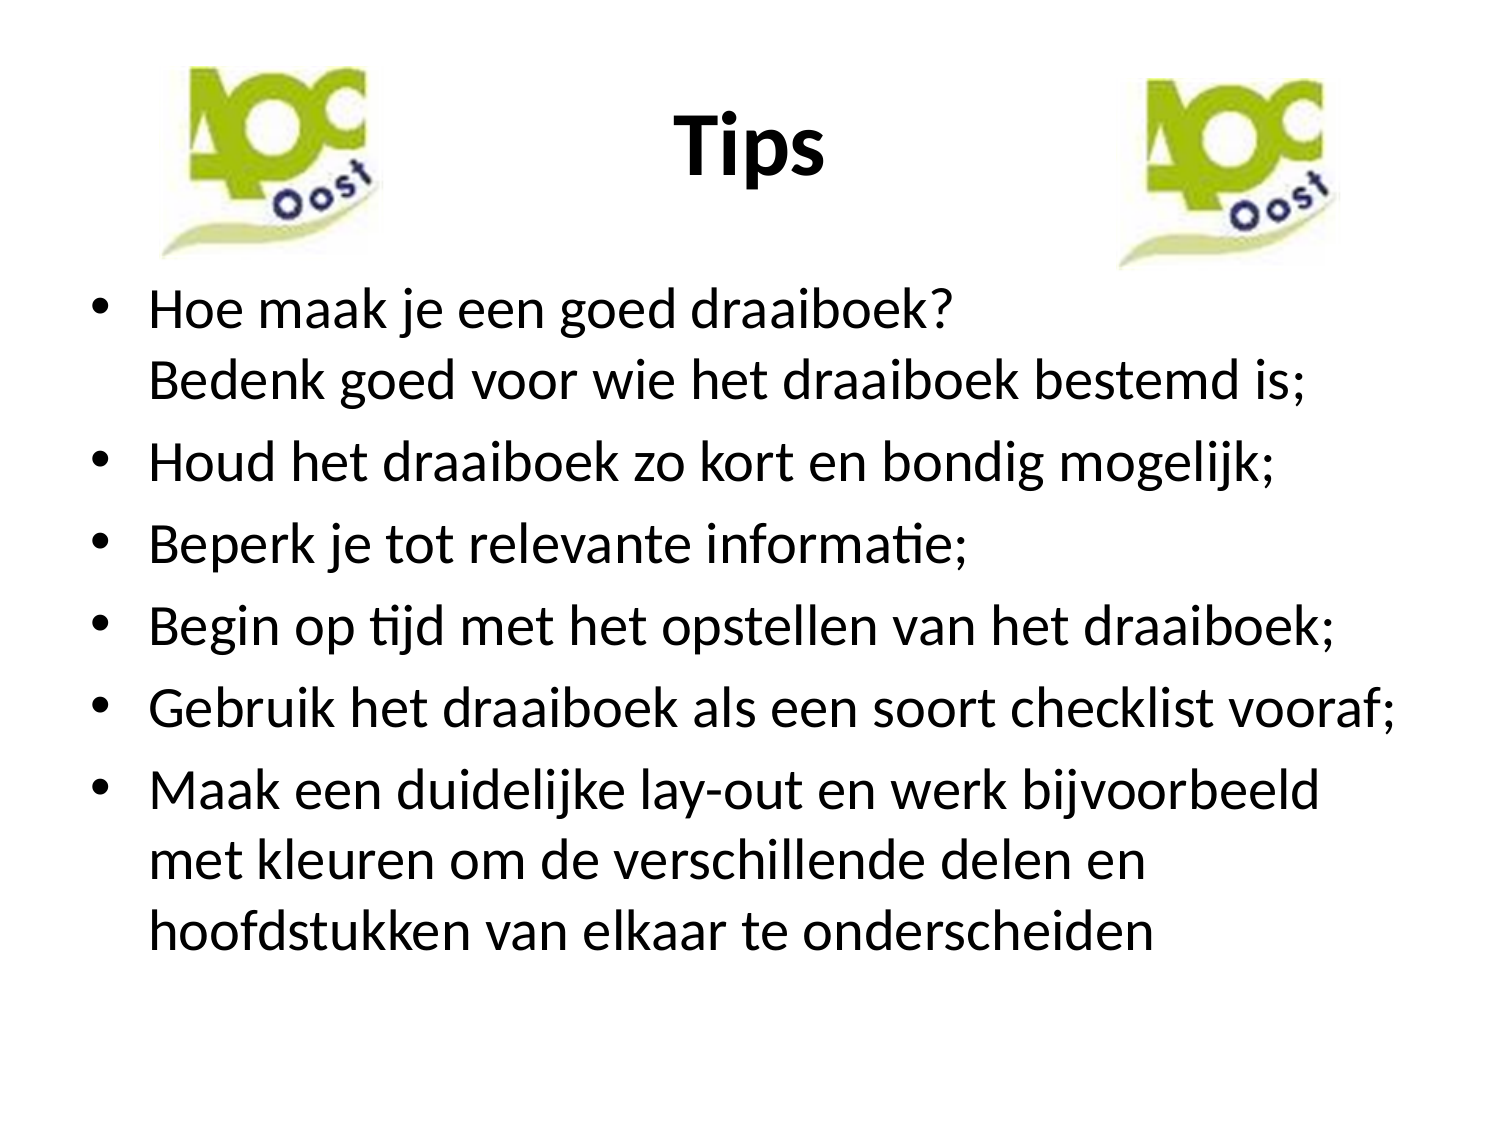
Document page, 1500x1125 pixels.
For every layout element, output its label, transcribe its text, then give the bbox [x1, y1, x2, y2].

title Tips [75, 45, 1425, 233]
picture [159, 66, 385, 261]
picture [1115, 77, 1342, 273]
list Hoe maak je een goed draaiboek? Bedenk goed voor wie het draaiboek bestemd is; Houd het draaiboek zo kort en bondig mogelijk; Beperk je tot relevante informatie; Begin op tijd met het opstellen van het draaiboek; Gebruik het draaiboek als een soort checklist vooraf; Maak een duidelijke lay-out en werk bijvoorbeeld met kleuren om de verschillende delen en hoofdstukken van elkaar te onderscheiden [75, 262, 1425, 1005]
